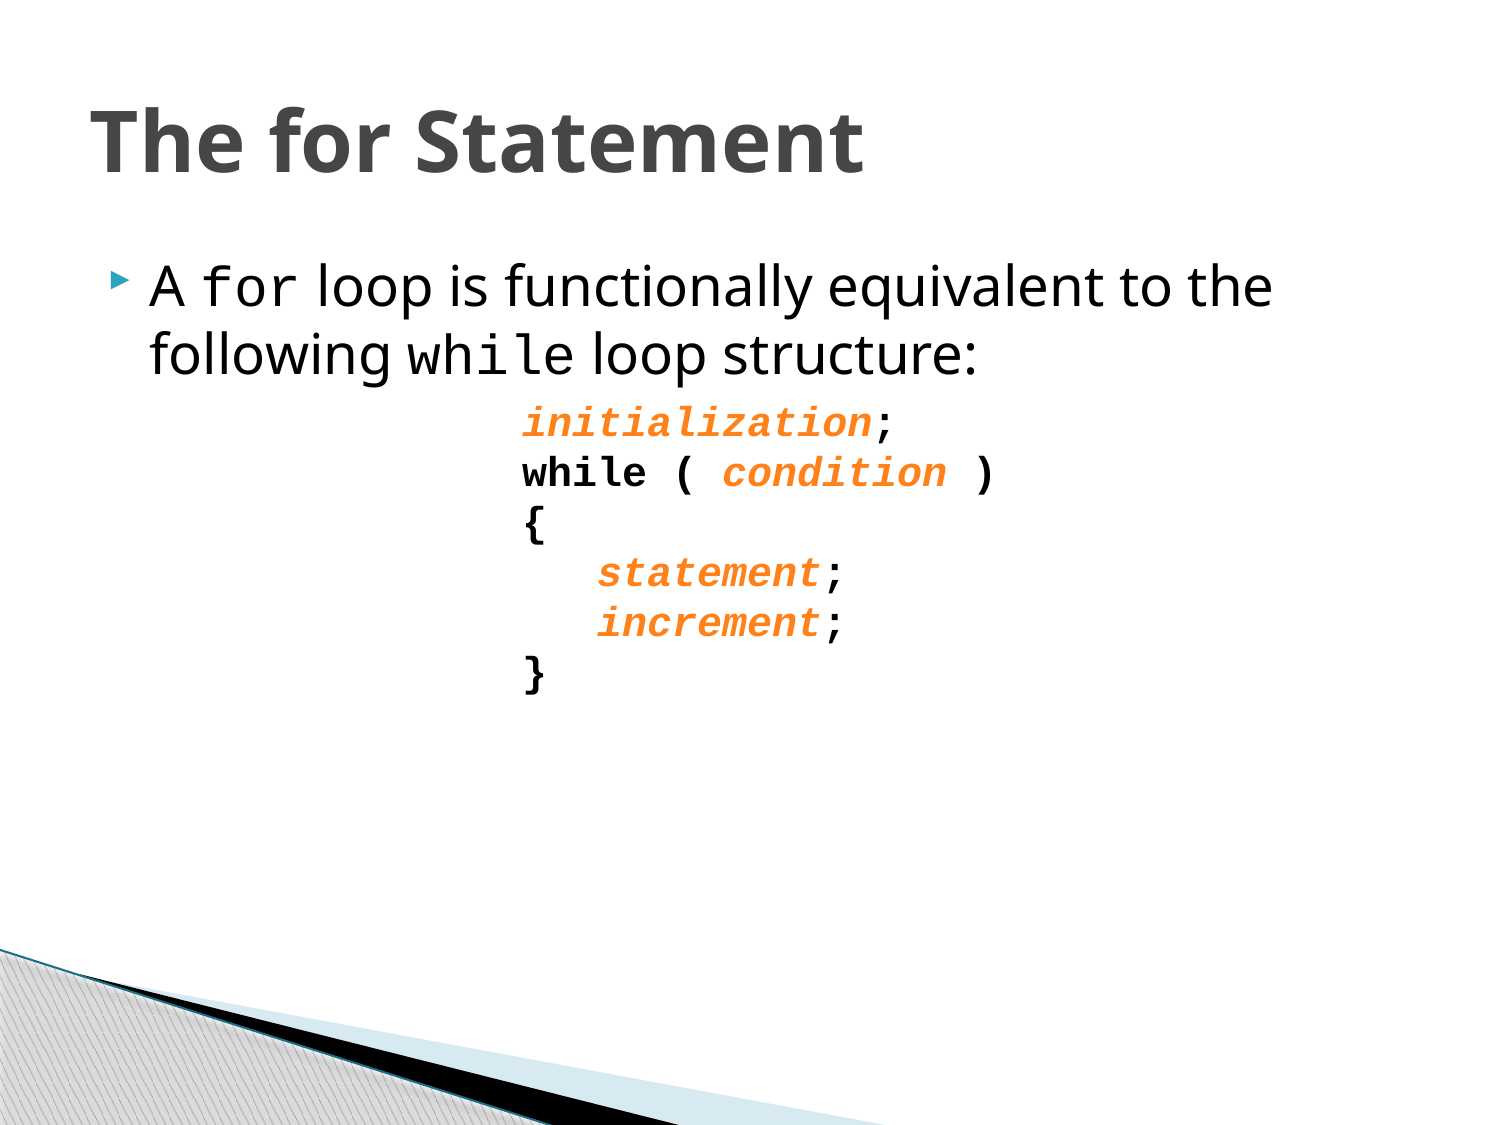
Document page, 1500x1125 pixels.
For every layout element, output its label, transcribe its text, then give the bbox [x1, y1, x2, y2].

list A for loop is functionally equivalent to the following while loop structure: [75, 243, 1425, 986]
text_box initialization; while ( condition ) { statement; increment; } [507, 387, 1013, 703]
title The for Statement [75, 45, 1425, 233]
